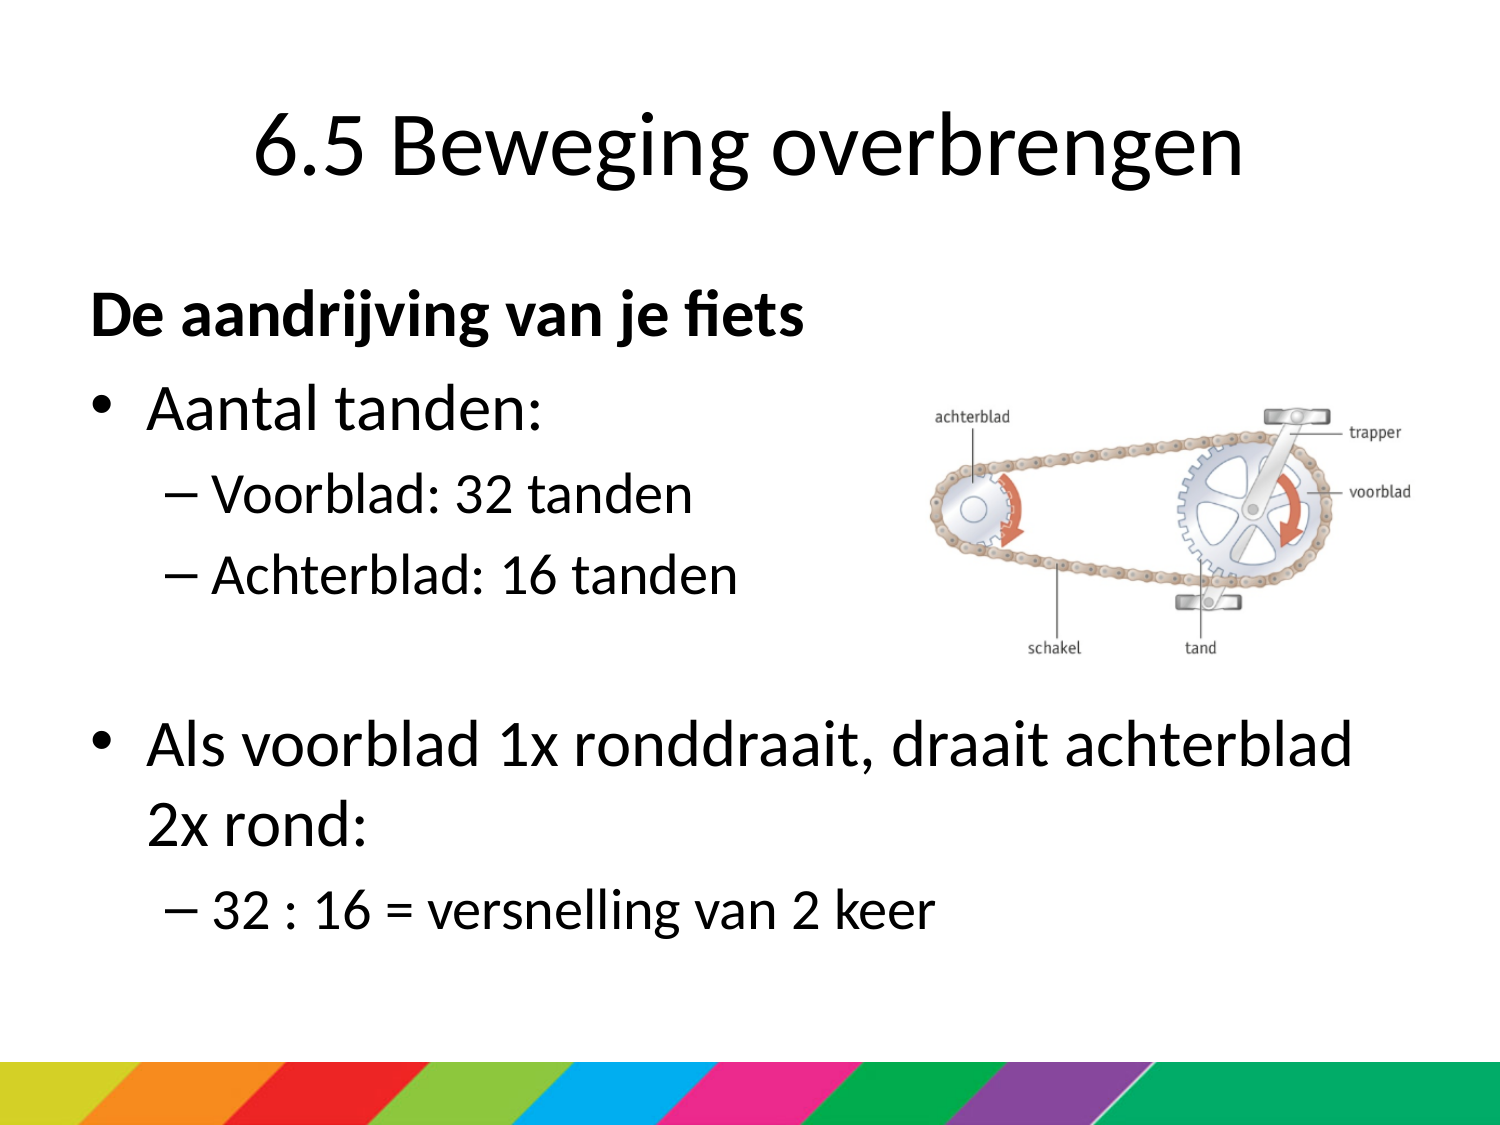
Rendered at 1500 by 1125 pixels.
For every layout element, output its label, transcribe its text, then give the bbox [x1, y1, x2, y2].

picture [916, 385, 1426, 673]
list De aandrijving van je fiets Aantal tanden: Voorblad: 32 tanden Achterblad: 16 tanden Als voorblad 1x ronddraait, draait achterblad 2x rond: 32 : 16 = versnelling van 2 keer [75, 262, 1425, 1005]
picture [0, 1062, 574, 1125]
picture [656, 1062, 1500, 1125]
title 6.5 Beweging overbrengen [75, 45, 1425, 233]
